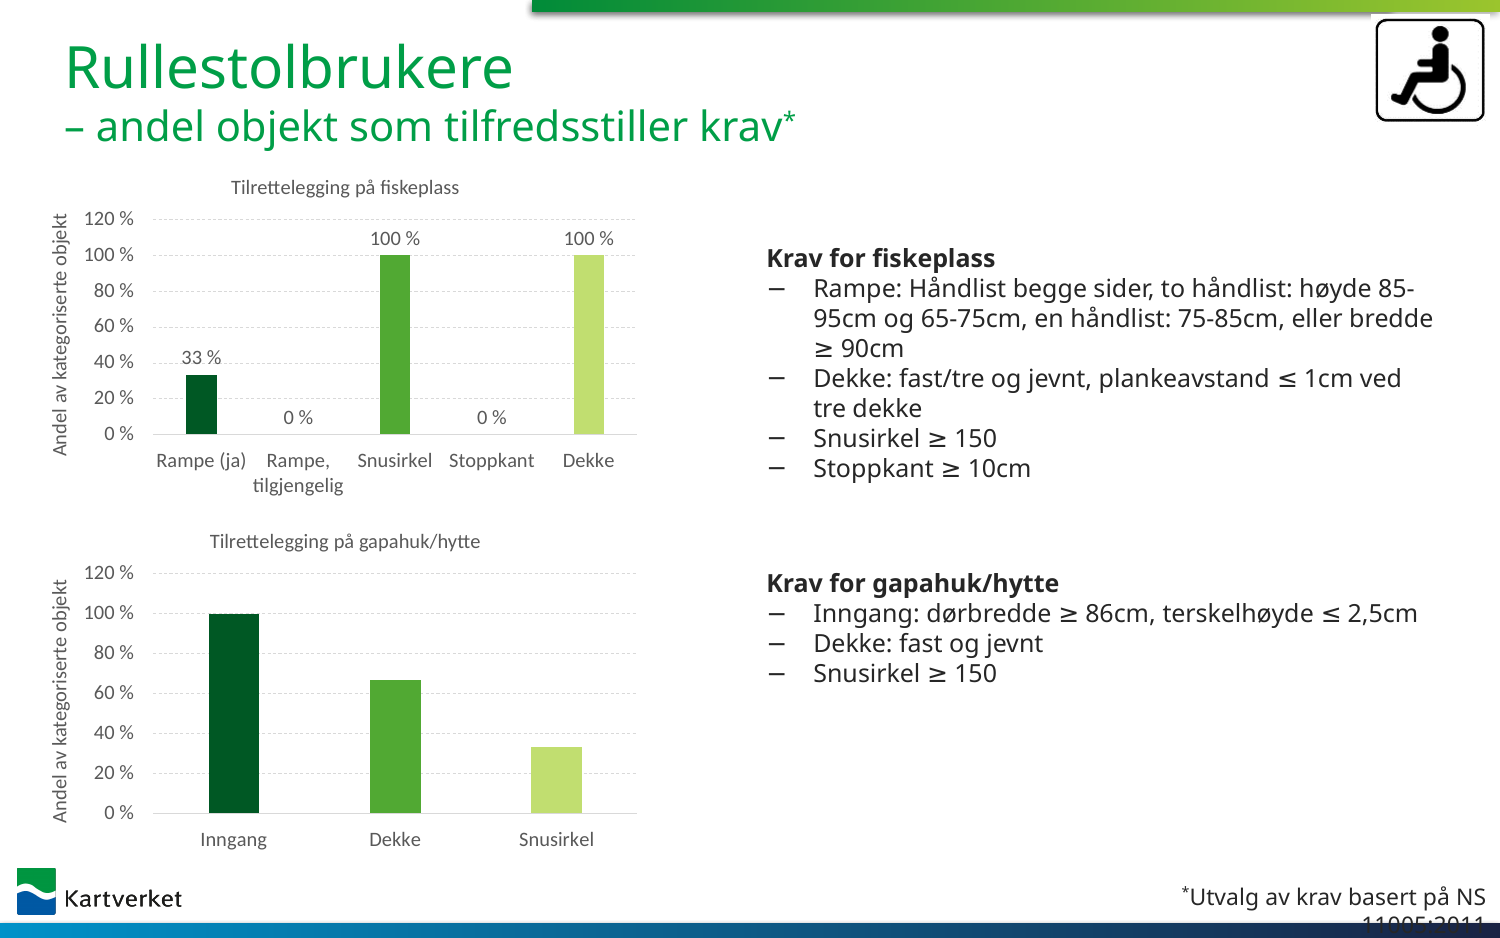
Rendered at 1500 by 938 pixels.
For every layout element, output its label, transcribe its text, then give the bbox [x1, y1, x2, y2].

text_box Krav for fiskeplass Rampe: Håndlist begge sider, to håndlist: høyde 85-95cm og 65-75cm, en håndlist: 75-85cm, eller bredde ≥ 90cm Dekke: fast/tre og jevnt, plankeavstand ≤ 1cm ved tre dekke Snusirkel ≥ 150 Stoppkant ≥ 10cm [751, 235, 1452, 490]
text_box Rullestolbrukere – andel objekt som tilfredsstiller krav* [49, 29, 1431, 158]
picture [1371, 13, 1491, 127]
text_box *Utvalg av krav basert på NS 11005:2011 [1068, 873, 1500, 938]
picture [41, 166, 650, 505]
text_box Krav for gapahuk/hytte Inngang: dørbredde ≥ 86cm, terskelhøyde ≤ 2,5cm Dekke: fast og jevnt Snusirkel ≥ 150 [751, 560, 1452, 695]
picture [41, 520, 650, 859]
